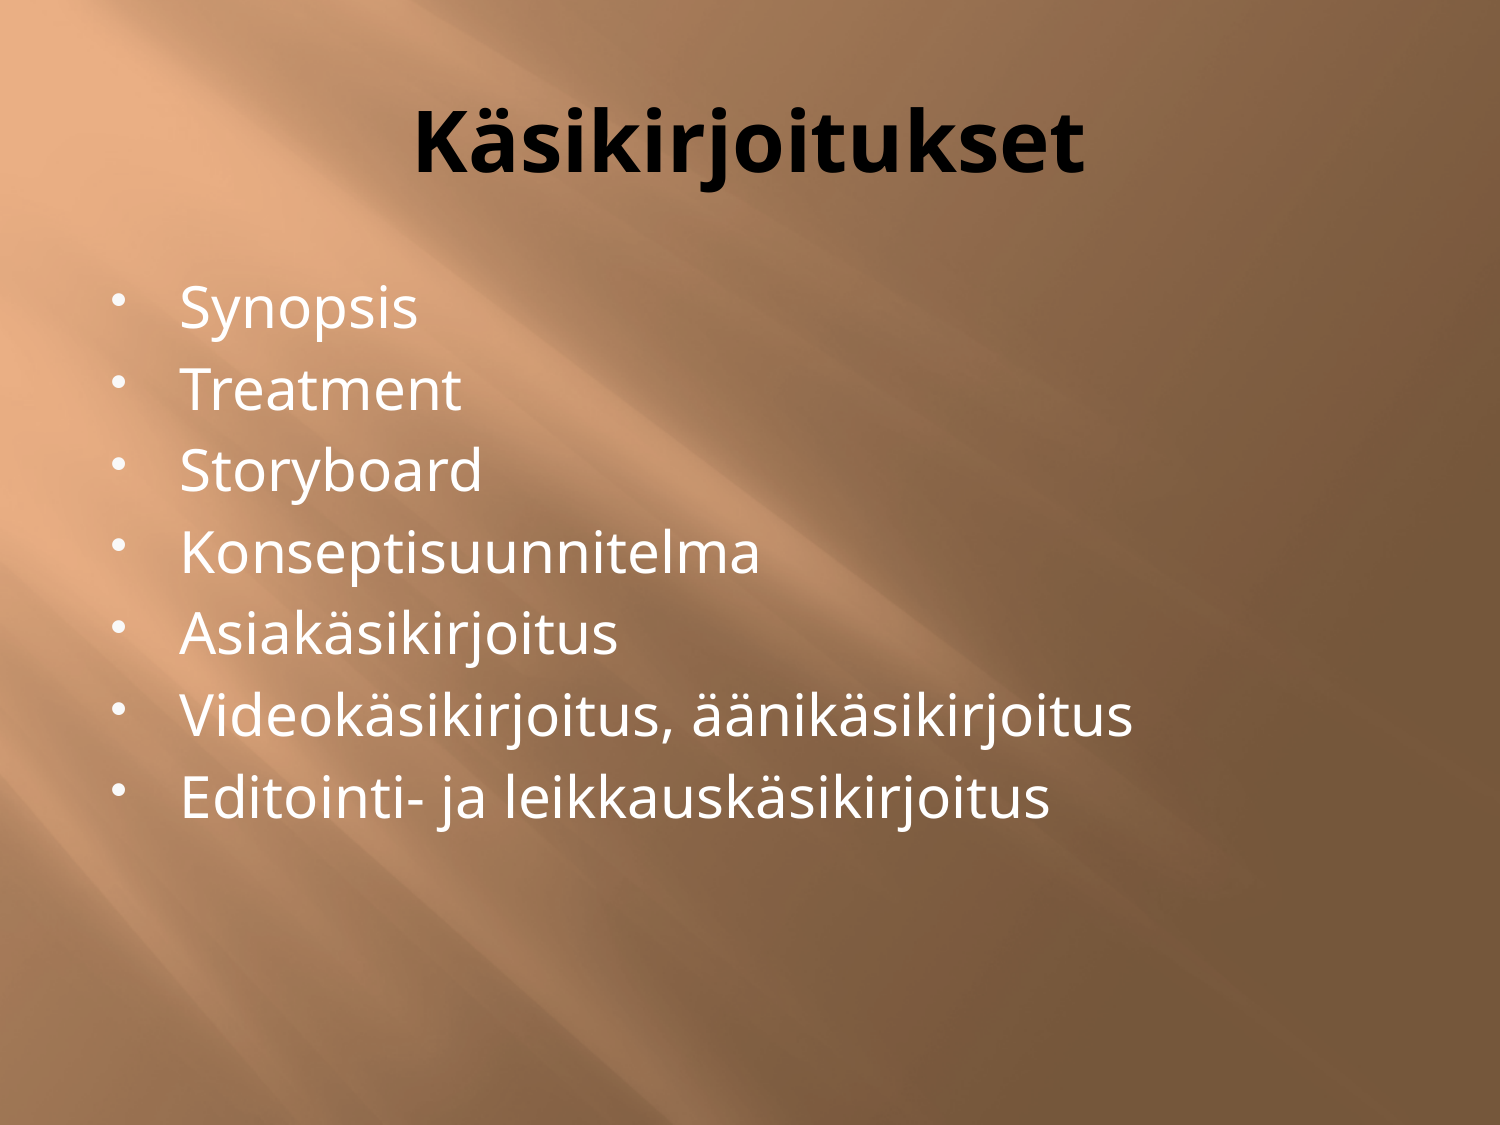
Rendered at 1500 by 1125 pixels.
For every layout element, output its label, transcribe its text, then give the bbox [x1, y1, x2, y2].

list Synopsis Treatment Storyboard Konseptisuunnitelma Asiakäsikirjoitus Videokäsikirjoitus, äänikäsikirjoitus Editointi- ja leikkauskäsikirjoitus [75, 262, 1425, 1035]
title Käsikirjoitukset [75, 45, 1425, 233]
